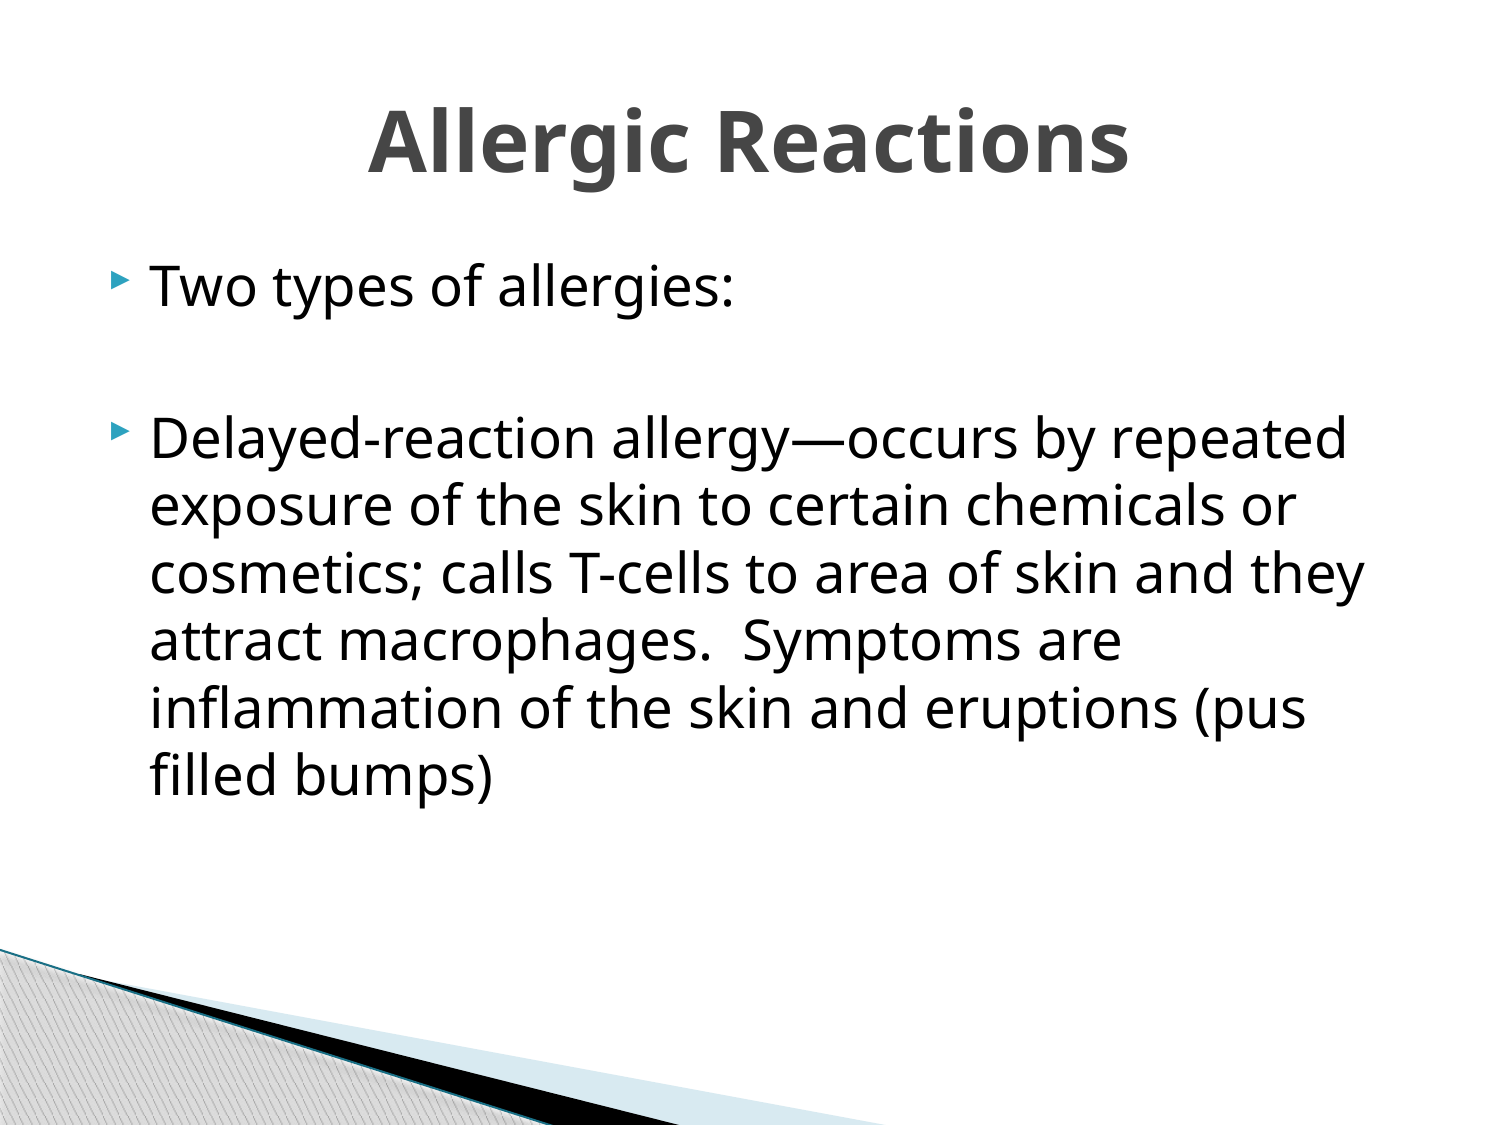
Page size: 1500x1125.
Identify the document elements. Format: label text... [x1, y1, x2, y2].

title Allergic Reactions [75, 45, 1425, 233]
list Two types of allergies: Delayed-reaction allergy—occurs by repeated exposure of the skin to certain chemicals or cosmetics; calls T-cells to area of skin and they attract macrophages. Symptoms are inflammation of the skin and eruptions (pus filled bumps) [74, 242, 1426, 986]
